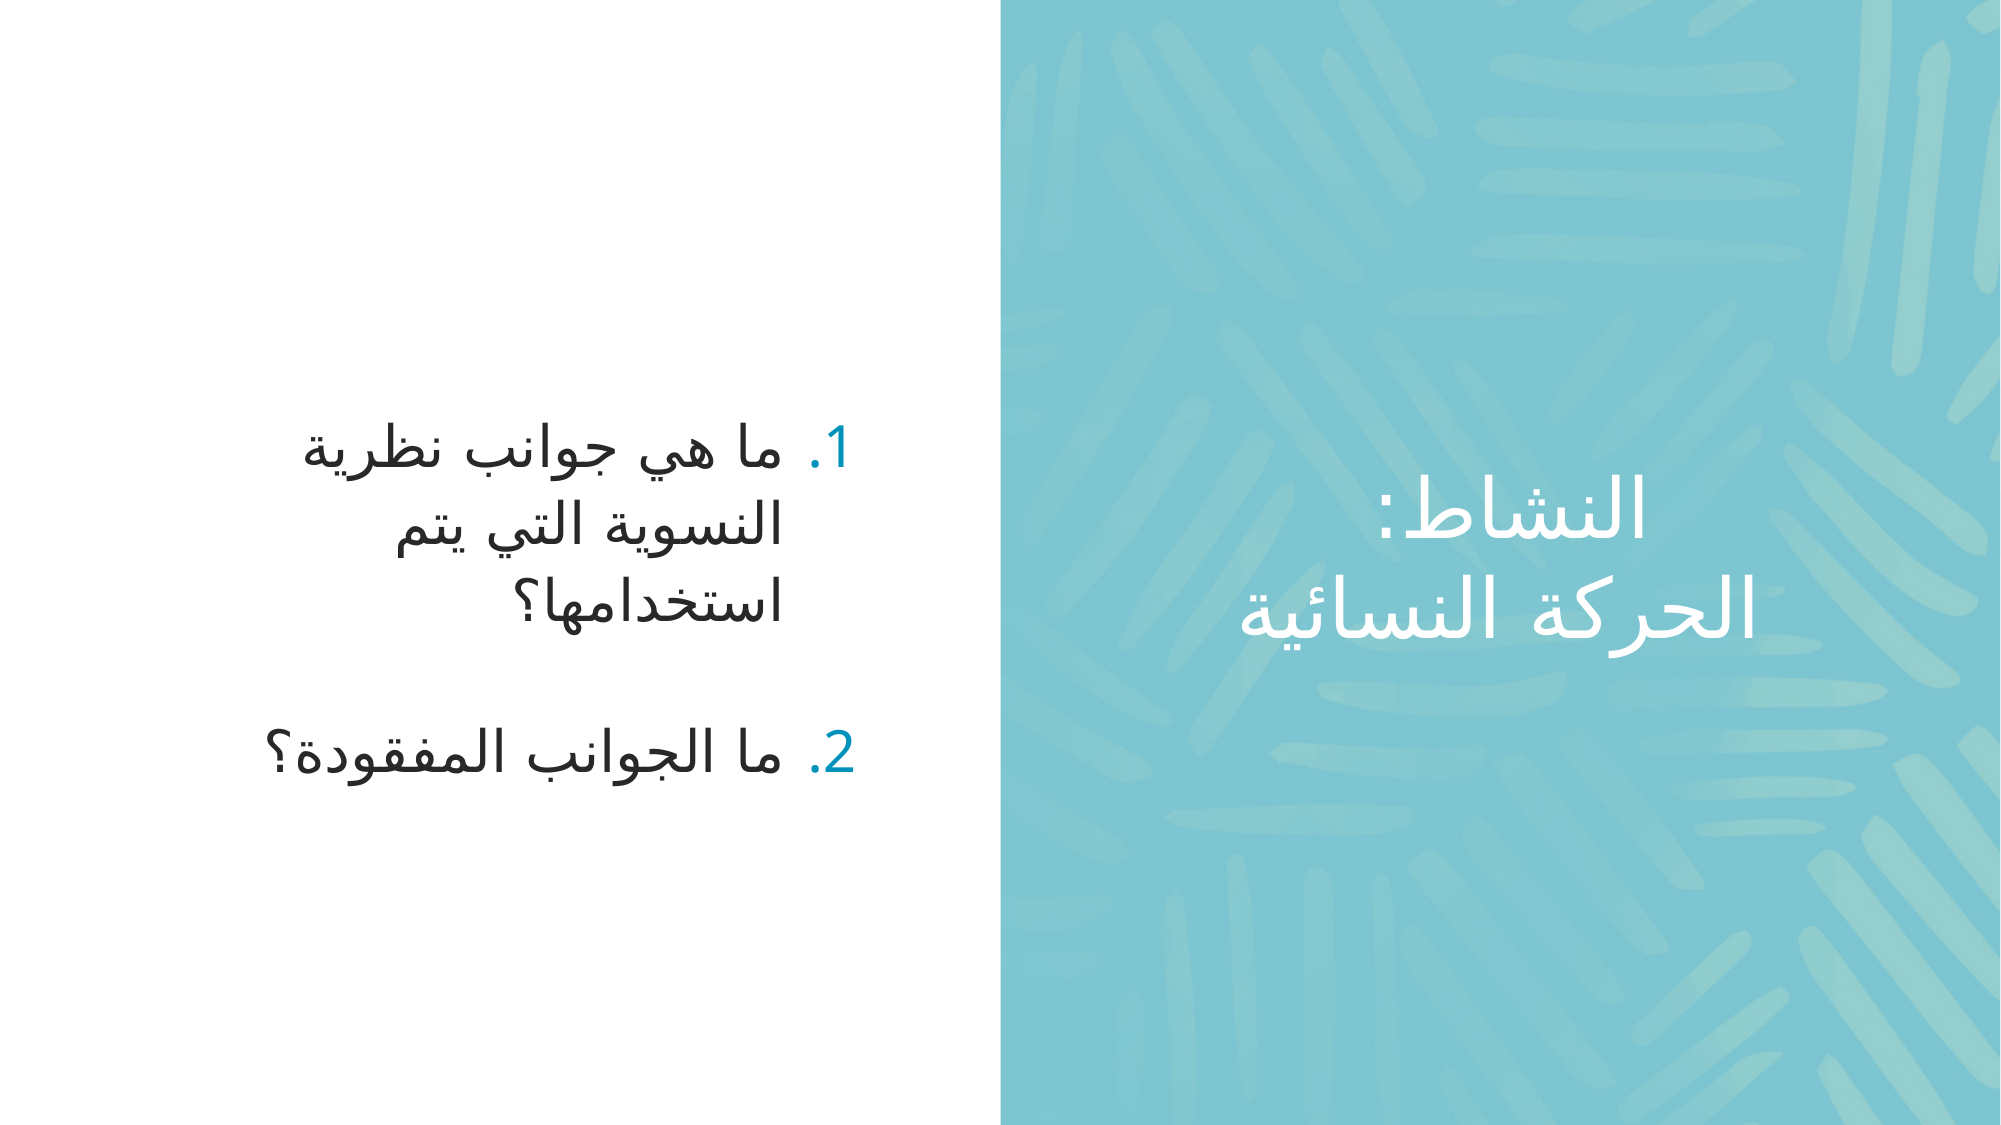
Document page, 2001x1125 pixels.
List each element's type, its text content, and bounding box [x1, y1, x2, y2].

picture [0, 0, 2001, 1125]
list ما هي جوانب نظرية النسوية التي يتم استخدامها؟ ما الجوانب المفقودة؟ [132, 105, 868, 936]
title النشاط: الحركة النسائية [1107, 428, 1890, 682]
